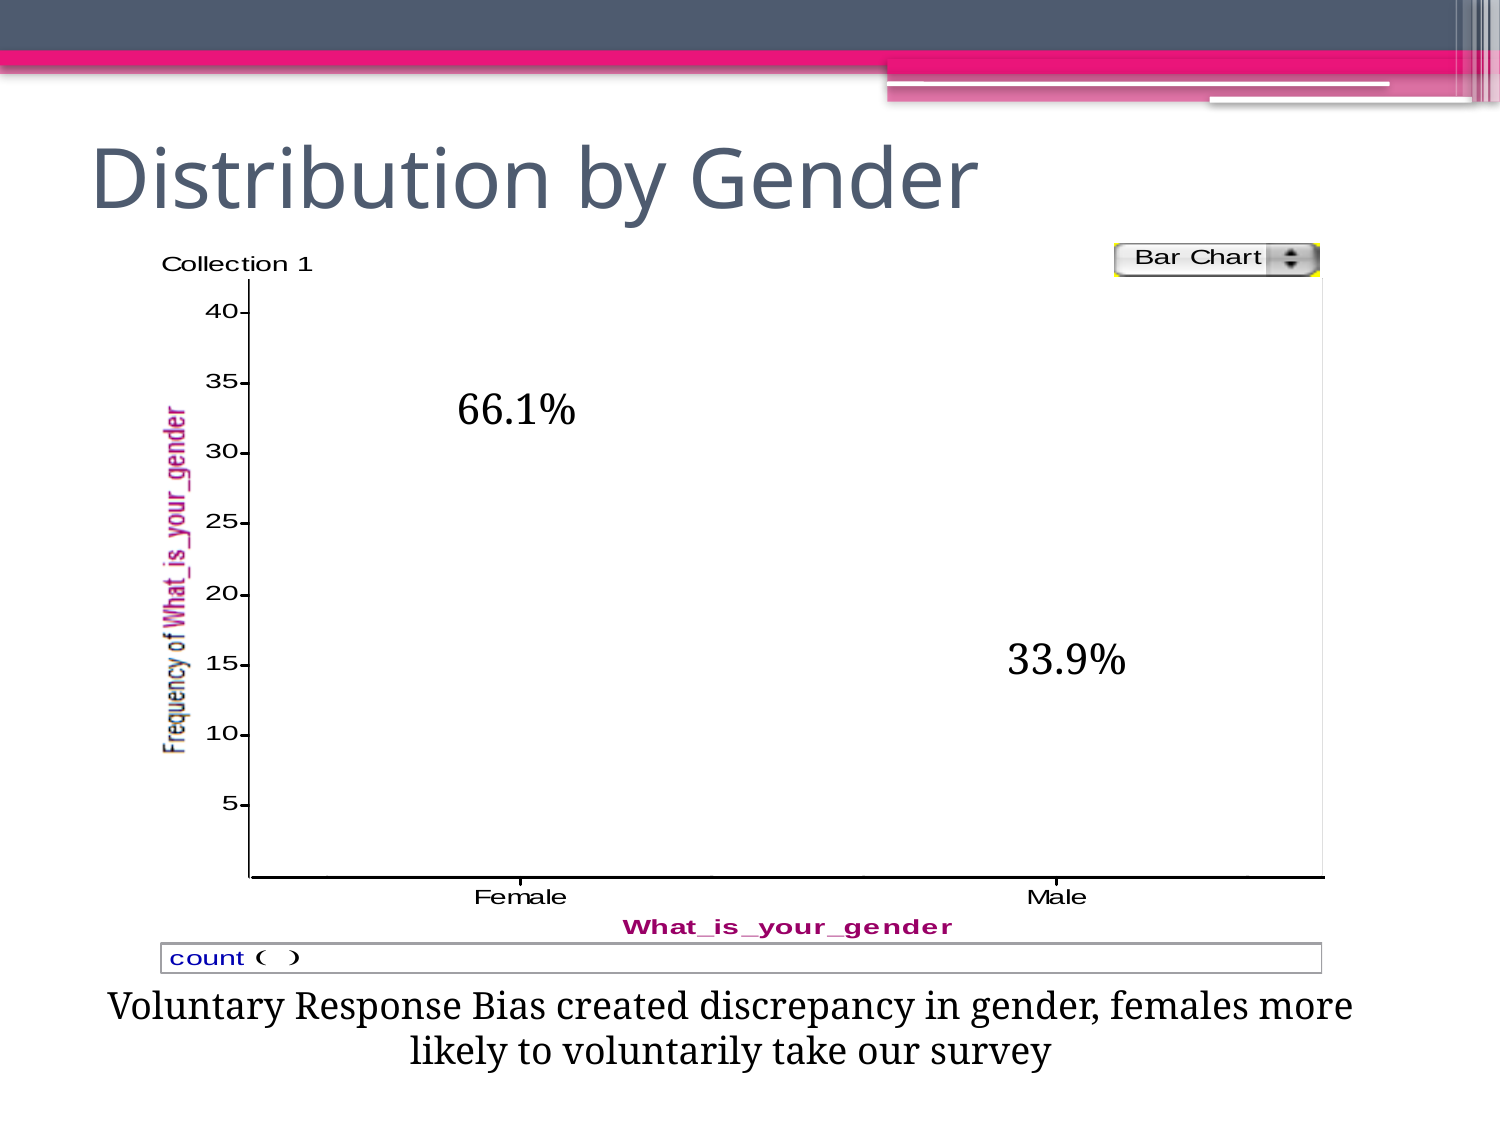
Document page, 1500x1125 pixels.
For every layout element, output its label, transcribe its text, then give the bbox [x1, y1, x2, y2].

title Distribution by Gender [75, 87, 1425, 263]
text_box Voluntary Response Bias created discrepancy in gender, females more likely to voluntarily take our survey [75, 974, 1388, 1080]
picture [149, 237, 1326, 976]
